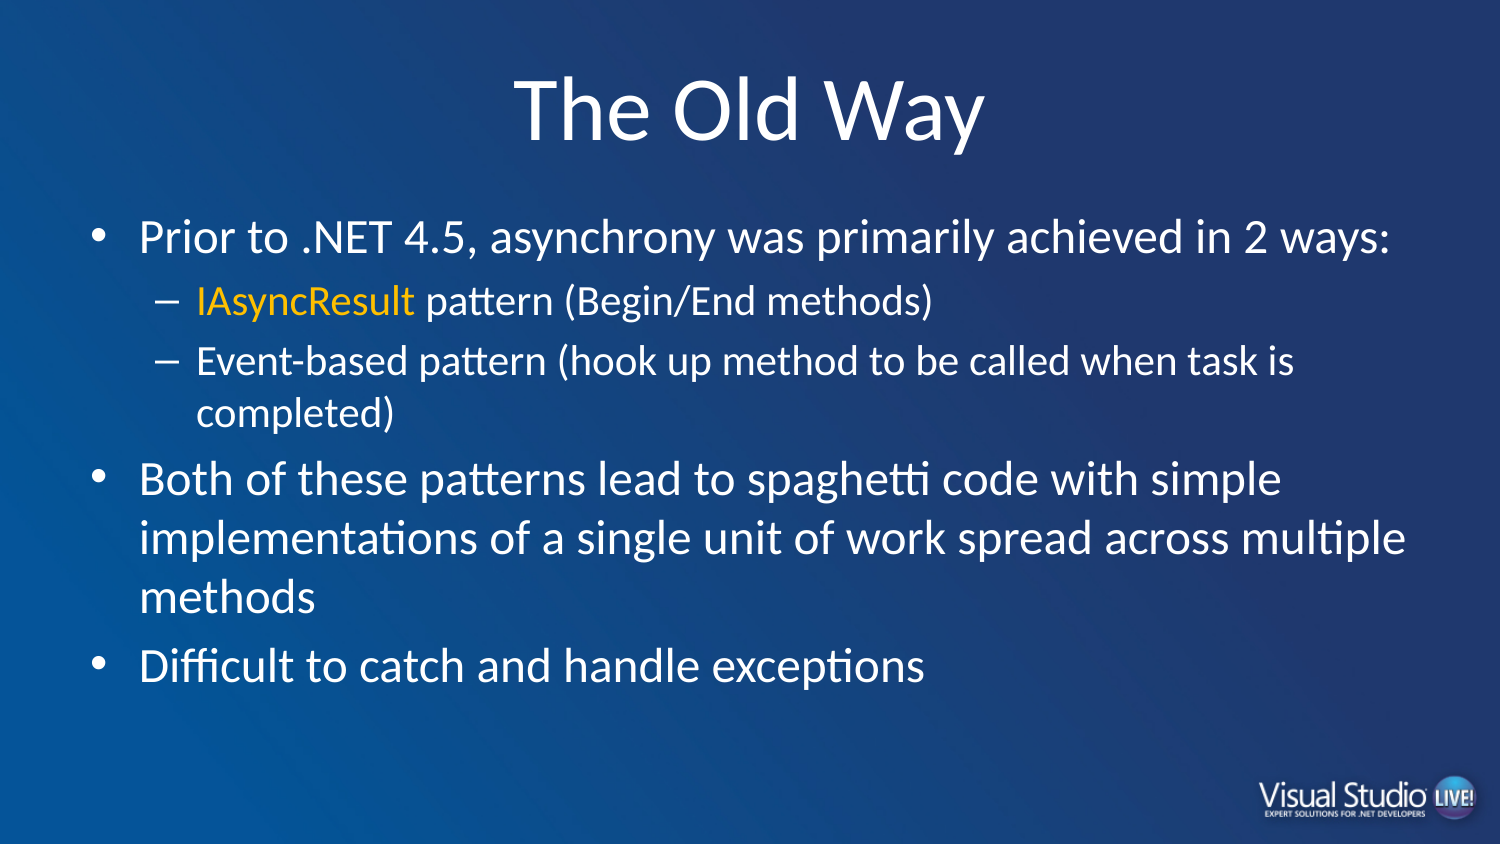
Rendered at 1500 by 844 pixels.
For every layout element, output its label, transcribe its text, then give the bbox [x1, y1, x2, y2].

picture [0, 0, 1500, 844]
list Prior to .NET 4.5, asynchrony was primarily achieved in 2 ways: IAsyncResult pattern (Begin/End methods) Event-based pattern (hook up method to be called when task is completed) Both of these patterns lead to spaghetti code with simple implementations of a single unit of work spread across multiple methods Difficult to catch and handle exceptions [75, 196, 1425, 754]
title The Old Way [75, 33, 1425, 175]
